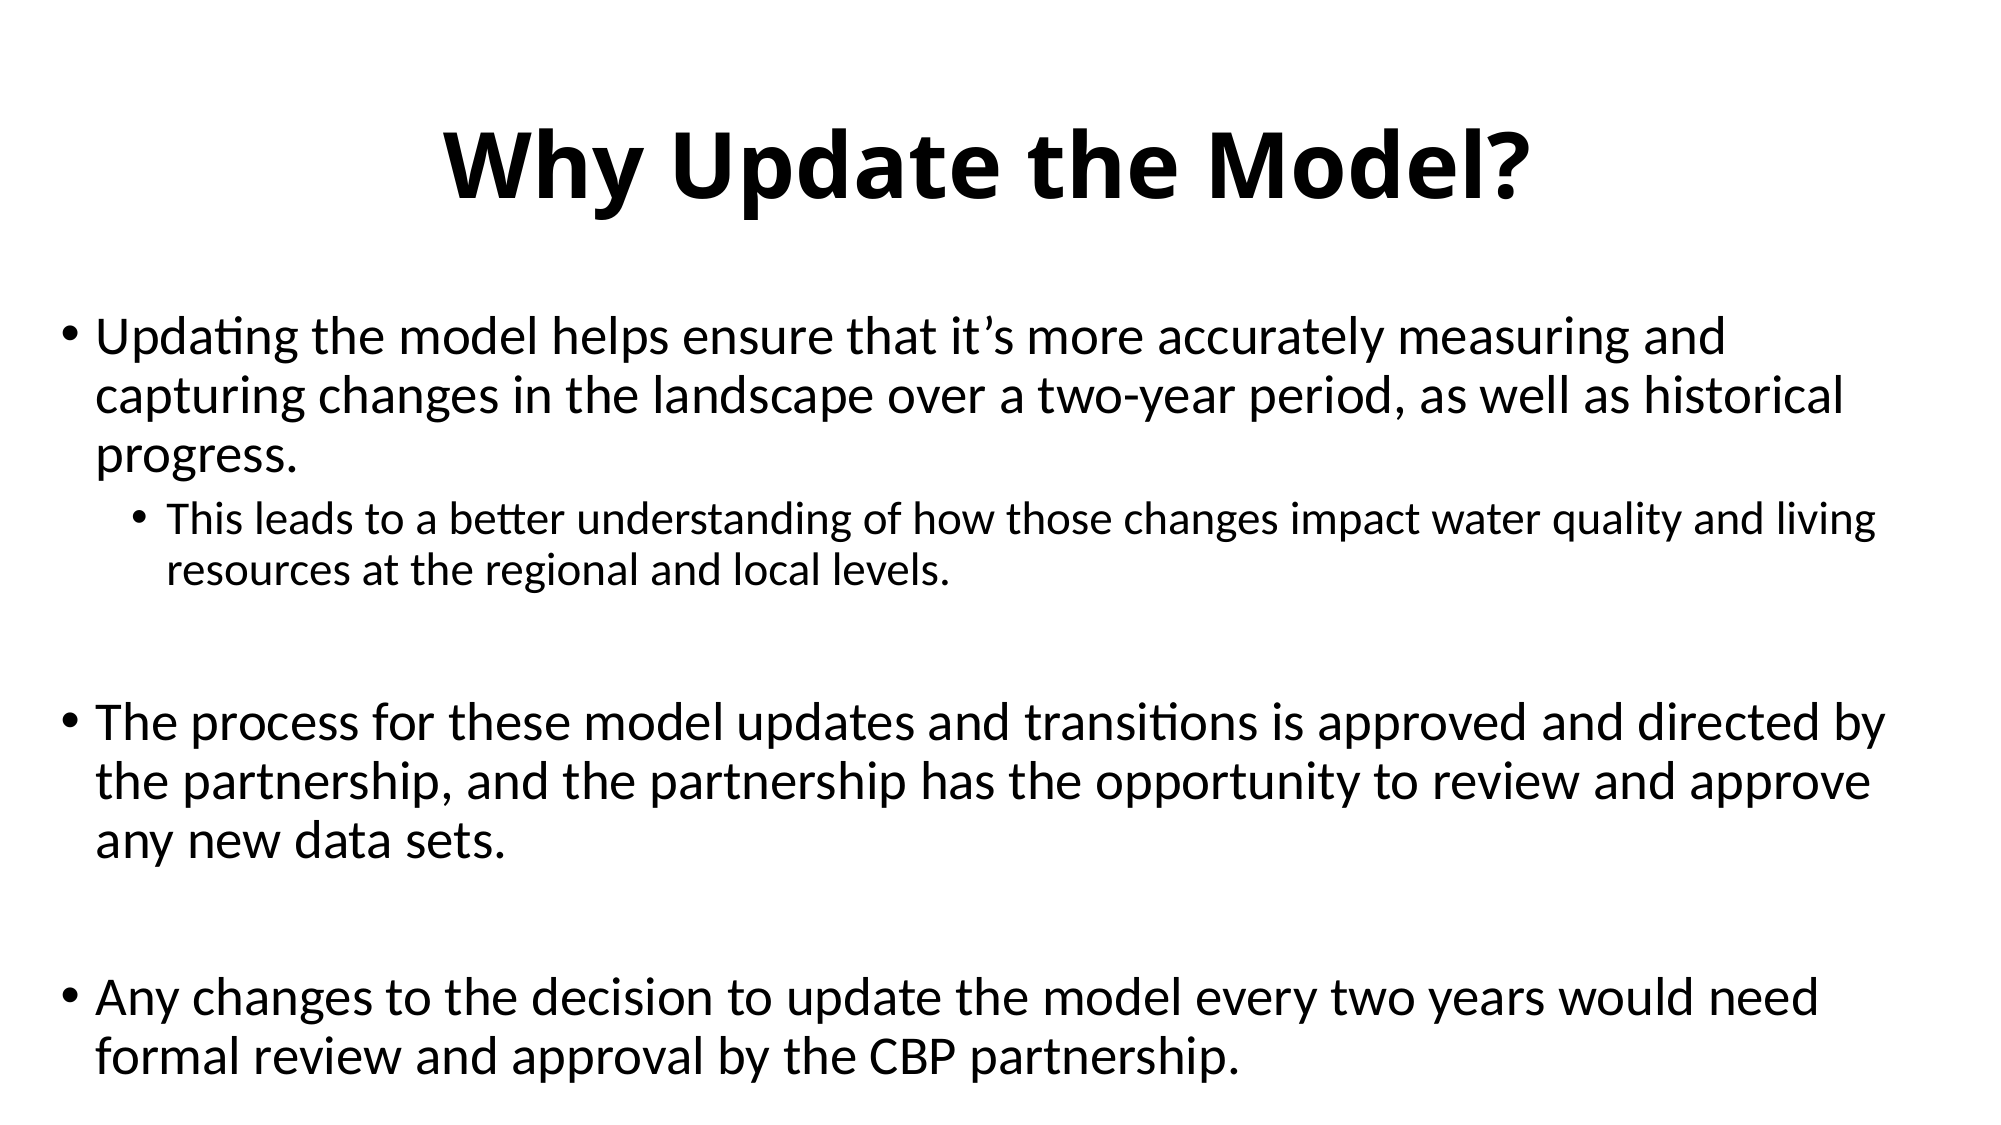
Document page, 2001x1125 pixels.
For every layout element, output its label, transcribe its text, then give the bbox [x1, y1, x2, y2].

list Updating the model helps ensure that it’s more accurately measuring and capturing changes in the landscape over a two-year period, as well as historical progress. This leads to a better understanding of how those changes impact water quality and living resources at the regional and local levels. The process for these model updates and transitions is approved and directed by the partnership, and the partnership has the opportunity to review and approve any new data sets. Any changes to the decision to update the model every two years would need formal review and approval by the CBP partnership. [45, 299, 1959, 1098]
title Why Update the Model? [137, 59, 1863, 278]
